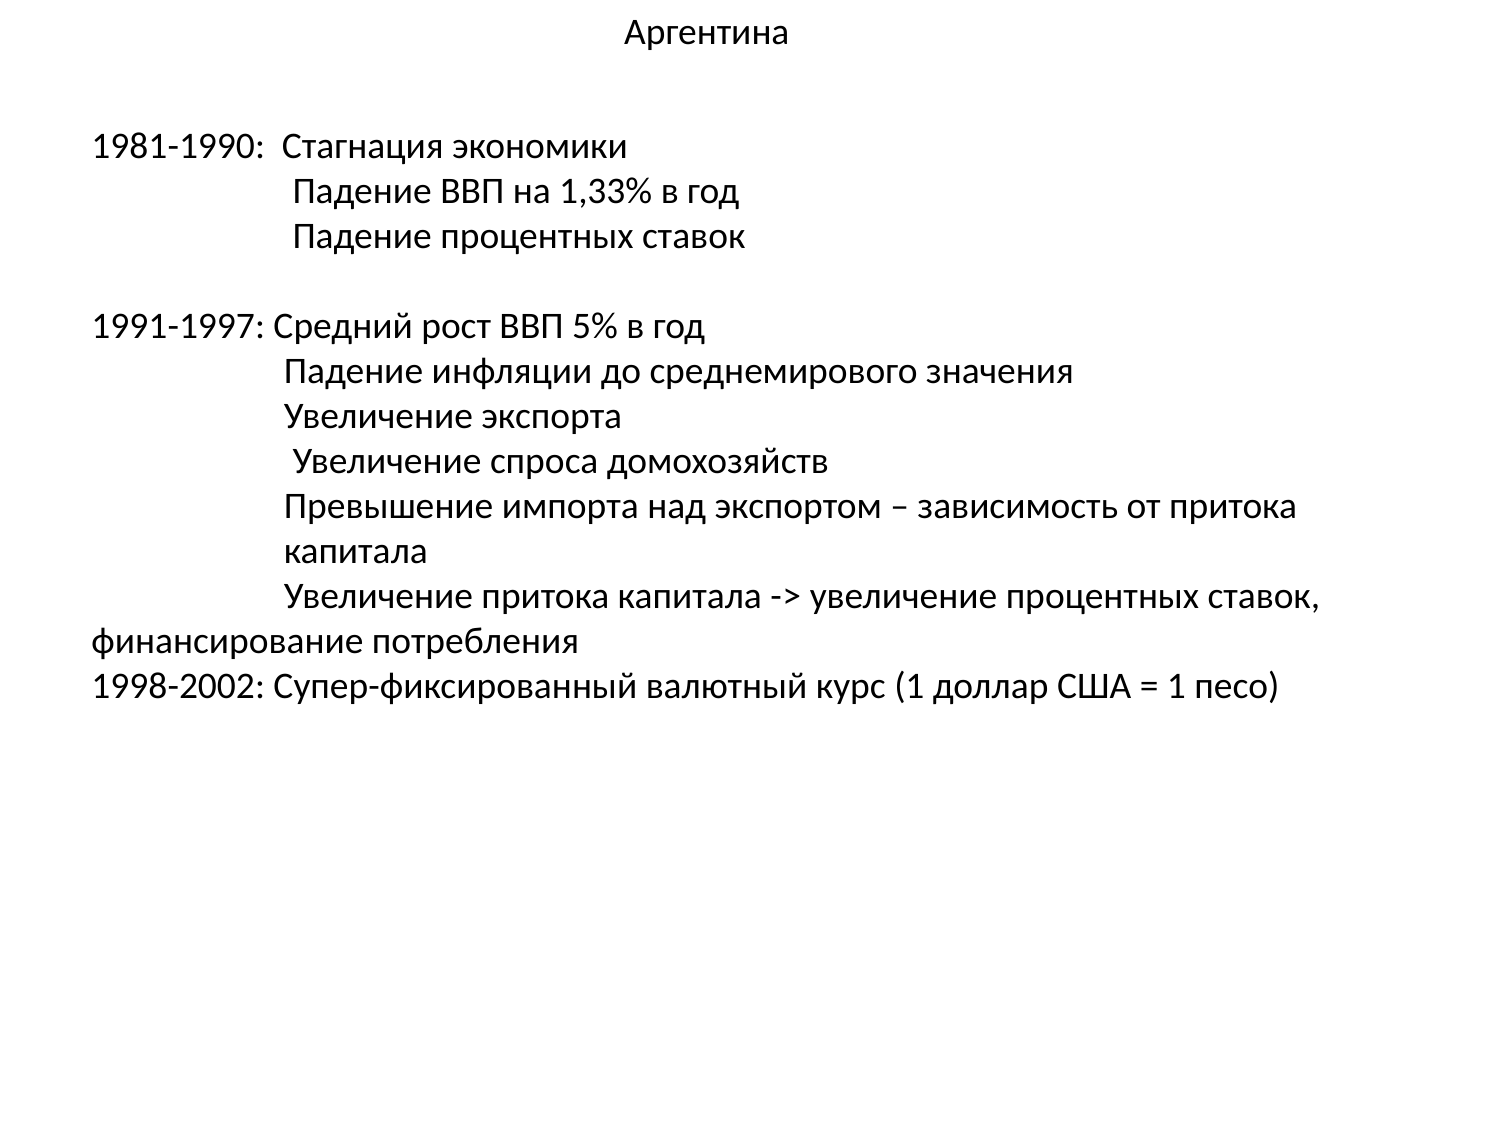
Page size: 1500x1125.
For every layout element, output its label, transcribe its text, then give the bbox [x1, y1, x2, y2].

text_box 1981-1990: Стагнация экономики Падение ВВП на 1,33% в год Падение процентных ставок 1991-1997: Средний рост ВВП 5% в год Падение инфляции до среднемирового значения Увеличение экспорта Увеличение спроса домохозяйств Превышение импорта над экспортом – зависимость от притока капитала Увеличение притока капитала -> увеличение процентных ставок, финансирование потребления 1998-2002: Супер-фиксированный валютный курс (1 доллар США = 1 песо) [76, 113, 1430, 759]
text_box Аргентина [609, 0, 805, 60]
